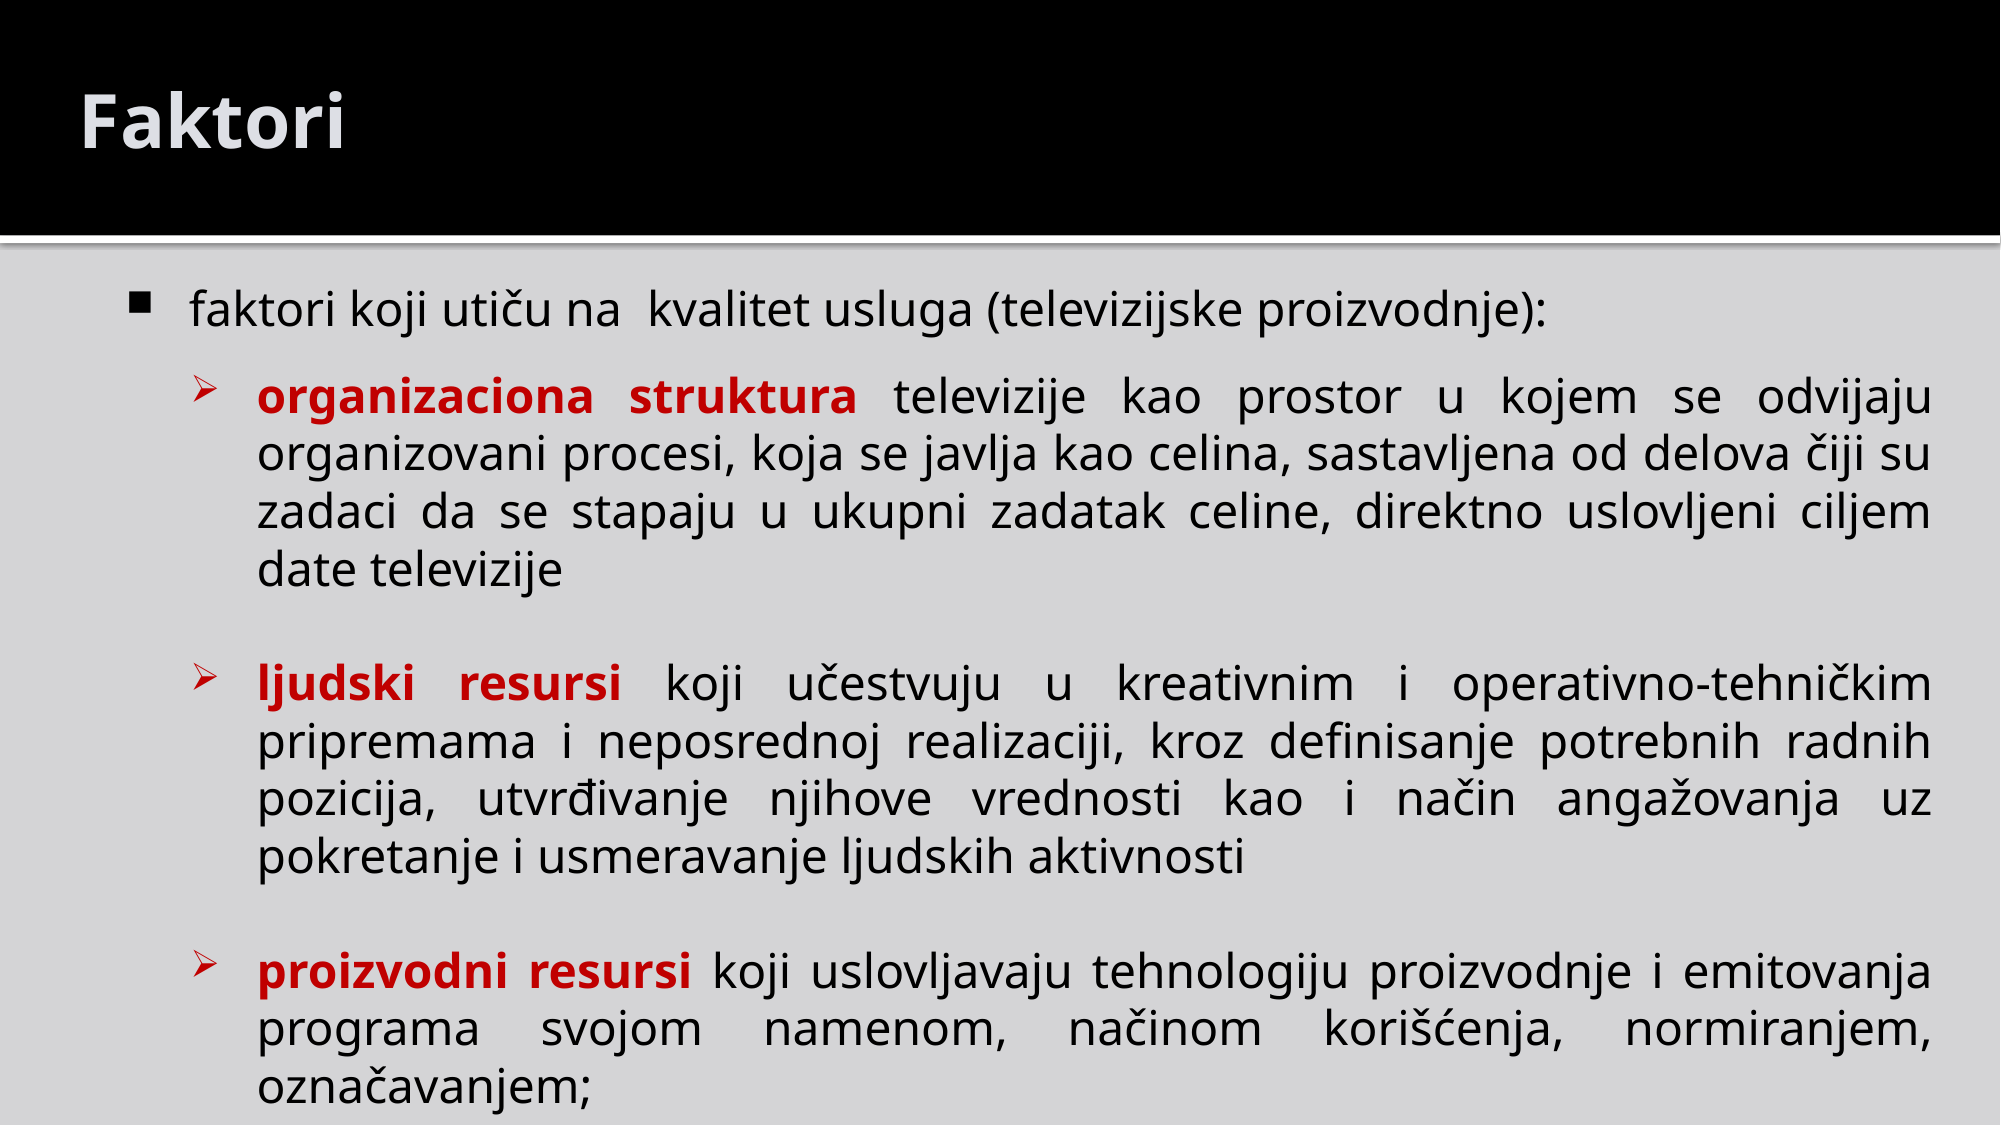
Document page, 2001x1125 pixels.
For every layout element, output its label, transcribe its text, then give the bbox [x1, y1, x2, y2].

text_box Faktori [24, 12, 1650, 225]
list faktori koji utiču na kvalitet usluga (televizijske proizvodnje): organizaciona struktura televizije kao prostor u kojem se odvijaju organizovani procesi, koja se javlja kao celina, sastavljena od delova čiji su zadaci da se stapaju u ukupni zadatak celine, direktno uslovljeni ciljem date televizije ljudski resursi koji učestvuju u kreativnim i operativno-tehničkim pripremama i neposrednoj realizaciji, kroz definisanje potrebnih radnih pozicija, utvrđivanje njihove vrednosti kao i način angažovanja uz pokretanje i usmeravanje ljudskih aktivnosti proizvodni resursi koji uslovljavaju tehnologiju proizvodnje i emitovanja programa svojom namenom, načinom korišćenja, normiranjem, označavanjem; [24, 237, 1950, 1125]
